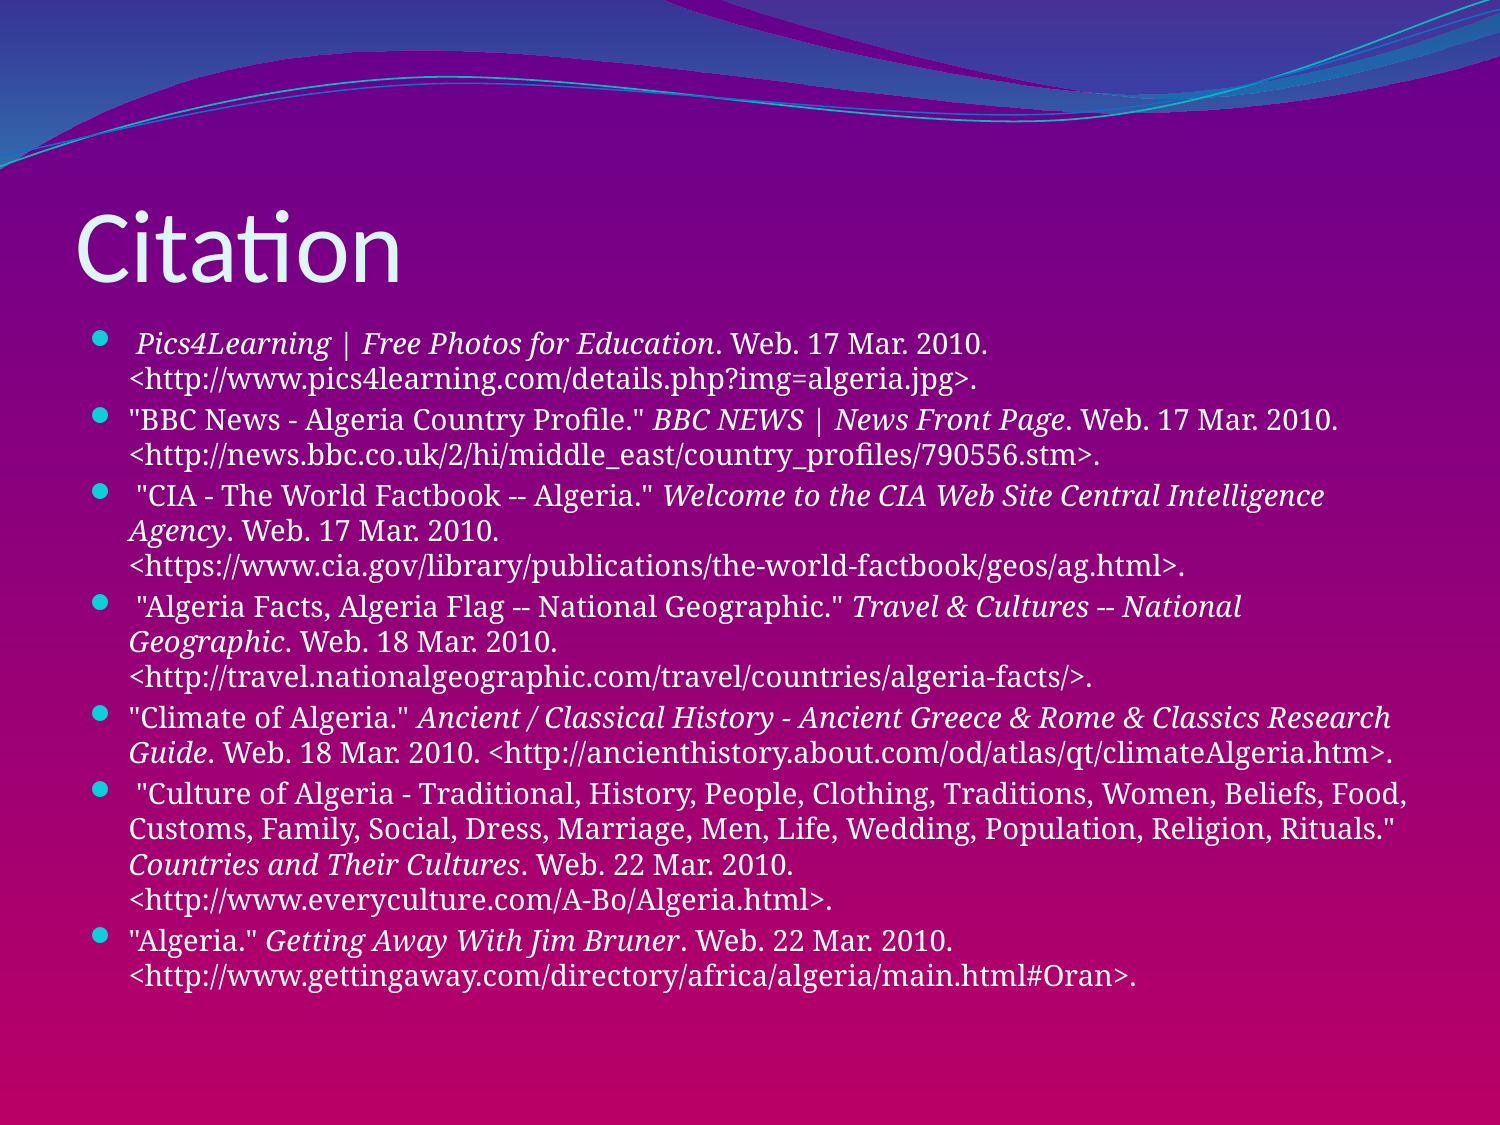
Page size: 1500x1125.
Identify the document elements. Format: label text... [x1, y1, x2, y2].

list Pics4Learning | Free Photos for Education. Web. 17 Mar. 2010. <http://www.pics4learning.com/details.php?img=algeria.jpg>. "BBC News - Algeria Country Profile." BBC NEWS | News Front Page. Web. 17 Mar. 2010. <http://news.bbc.co.uk/2/hi/middle_east/country_profiles/790556.stm>. "CIA - The World Factbook -- Algeria." Welcome to the CIA Web Site Central Intelligence Agency. Web. 17 Mar. 2010. <https://www.cia.gov/library/publications/the-world-factbook/geos/ag.html>. "Algeria Facts, Algeria Flag -- National Geographic." Travel & Cultures -- National Geographic. Web. 18 Mar. 2010. <http://travel.nationalgeographic.com/travel/countries/algeria-facts/>. "Climate of Algeria." Ancient / Classical History - Ancient Greece & Rome & Classics Research Guide. Web. 18 Mar. 2010. <http://ancienthistory.about.com/od/atlas/qt/climateAlgeria.htm>. "Culture of Algeria - Traditional, History, People, Clothing, Traditions, Women, Beliefs, Food, Customs, Family, Social, Dress, Marriage, Men, Life, Wedding, Population, Religion, Rituals." Countries and Their Cultures. Web. 22 Mar. 2010. <http://www.everyculture.com/A-Bo/Algeria.html>. "Algeria." Getting Away With Jim Bruner. Web. 22 Mar. 2010. <http://www.gettingaway.com/directory/africa/algeria/main.html#Oran>. [75, 317, 1425, 1038]
title Citation [75, 115, 1425, 303]
